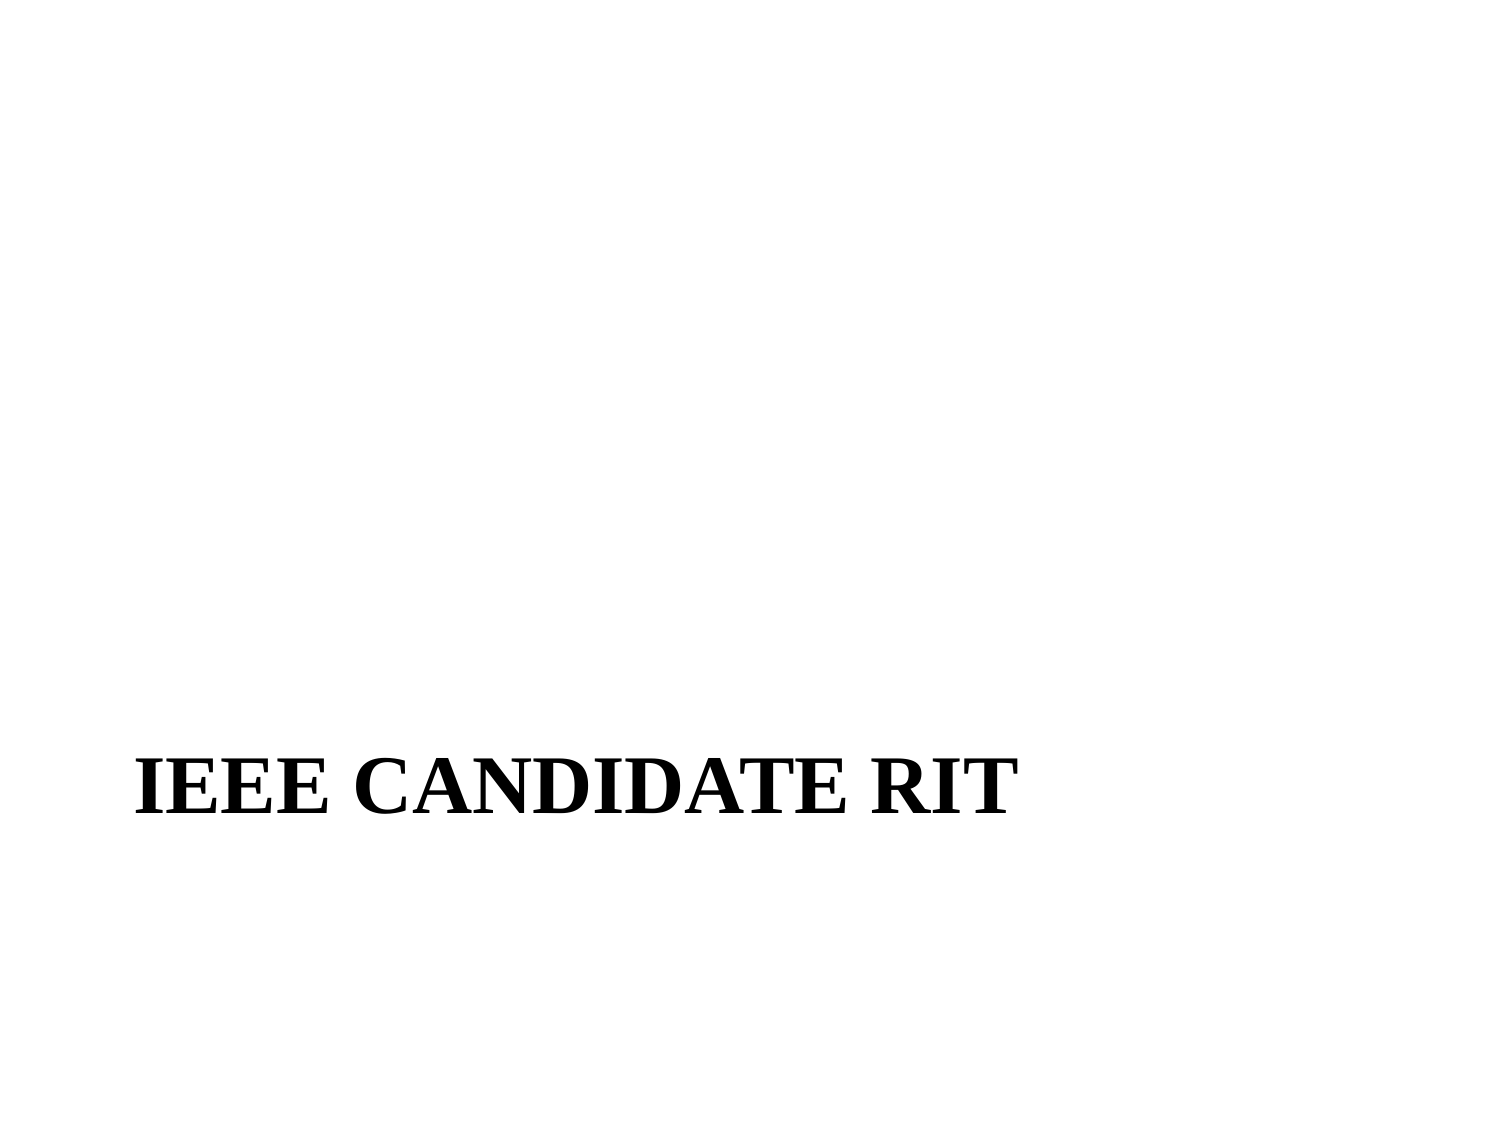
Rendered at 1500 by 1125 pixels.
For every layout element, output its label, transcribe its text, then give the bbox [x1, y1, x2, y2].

title IEEE Candidate RIT [118, 722, 1394, 947]
